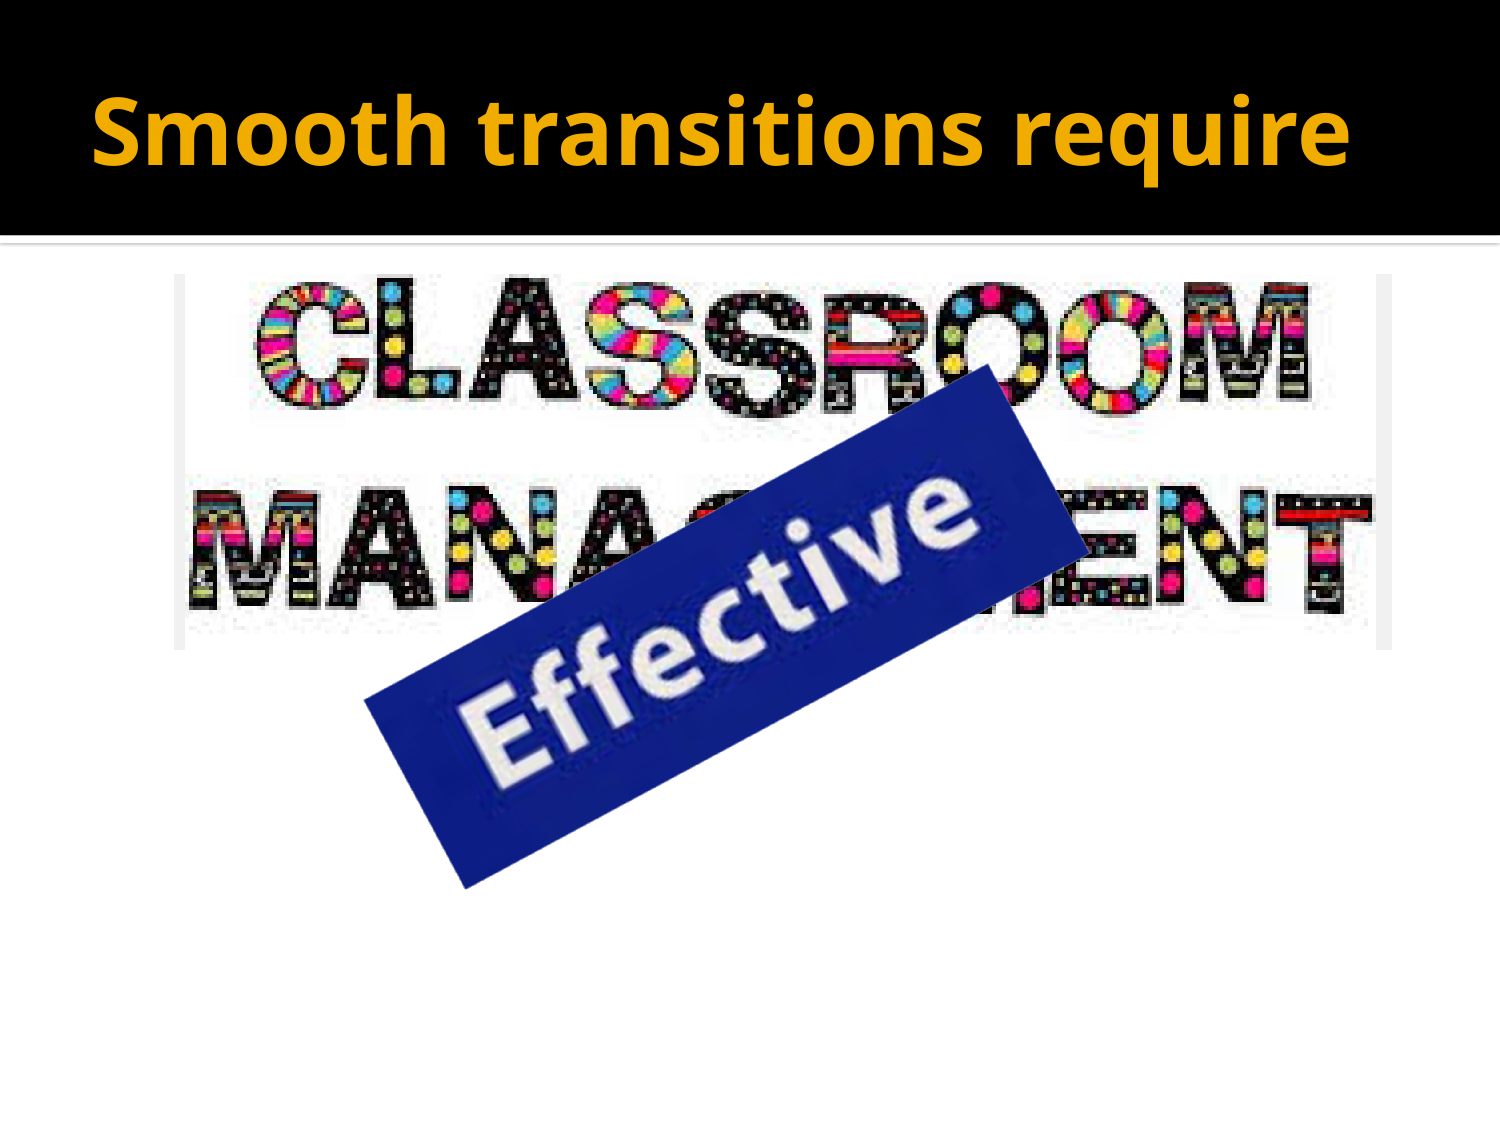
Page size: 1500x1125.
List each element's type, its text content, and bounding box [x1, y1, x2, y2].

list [174, 274, 1392, 650]
title Smooth transitions require [75, 25, 1425, 231]
picture [365, 517, 1082, 888]
